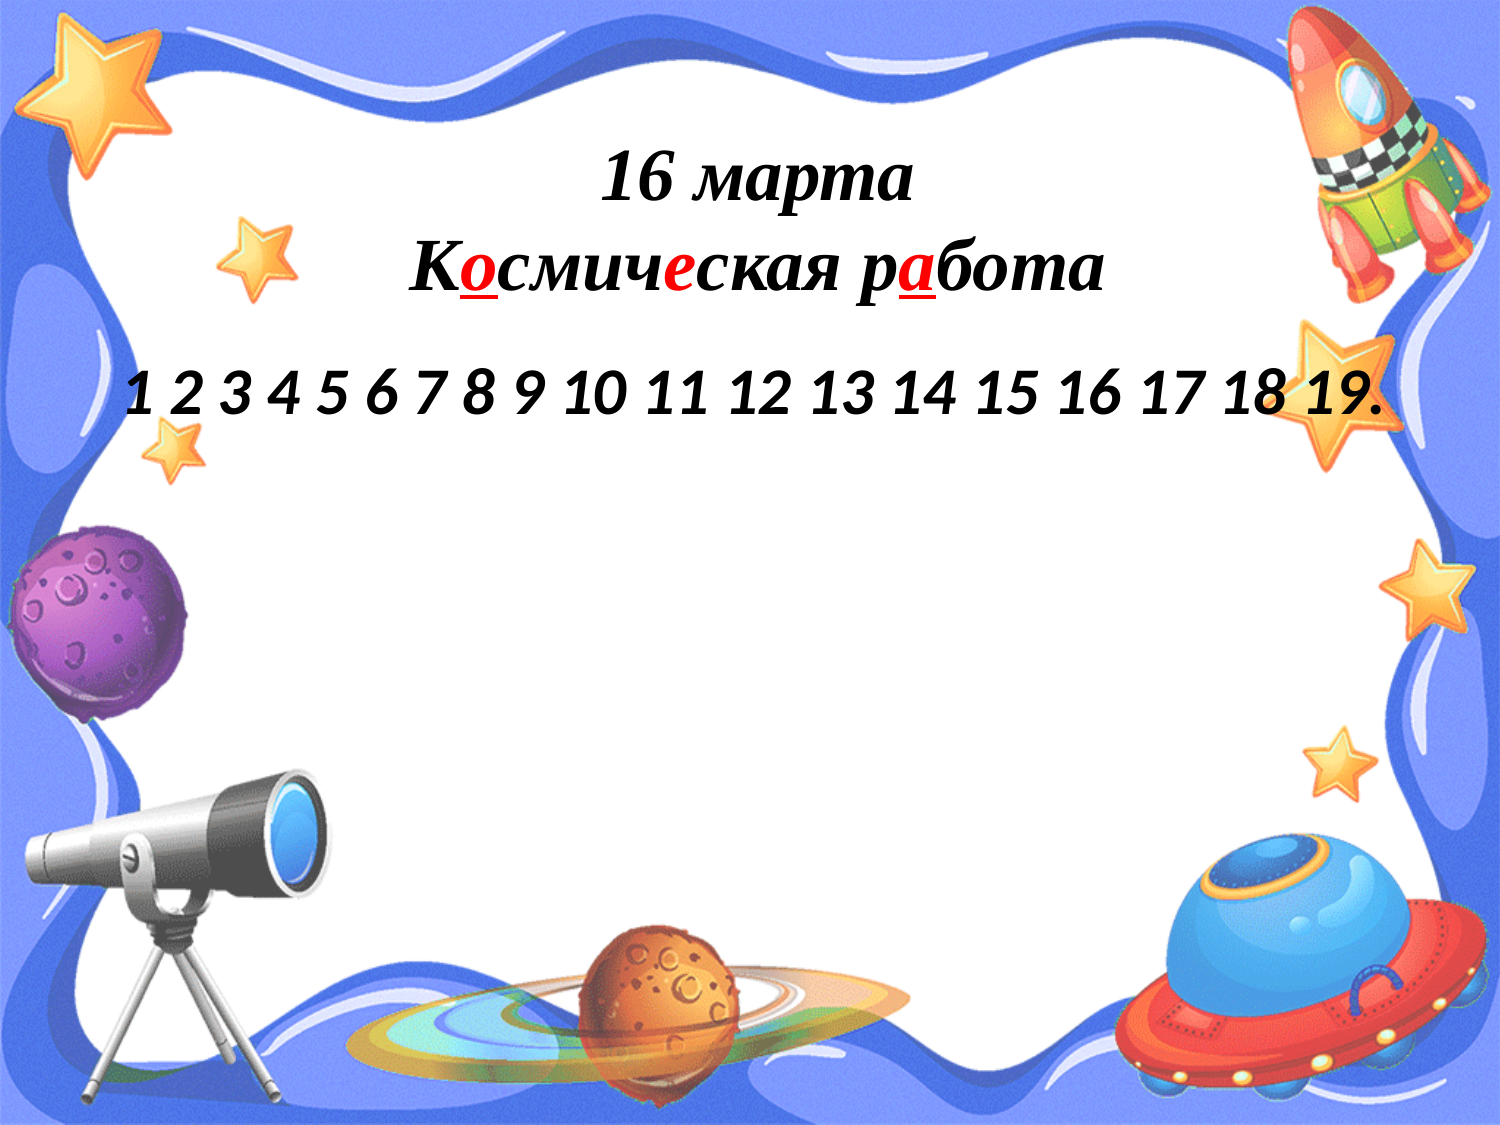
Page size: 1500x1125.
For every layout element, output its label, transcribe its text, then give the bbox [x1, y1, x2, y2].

title 16 марта Космическая работа [363, 114, 1123, 318]
list 1 2 3 4 5 6 7 8 9 10 11 12 13 14 15 16 17 18 19. [105, 339, 1449, 551]
